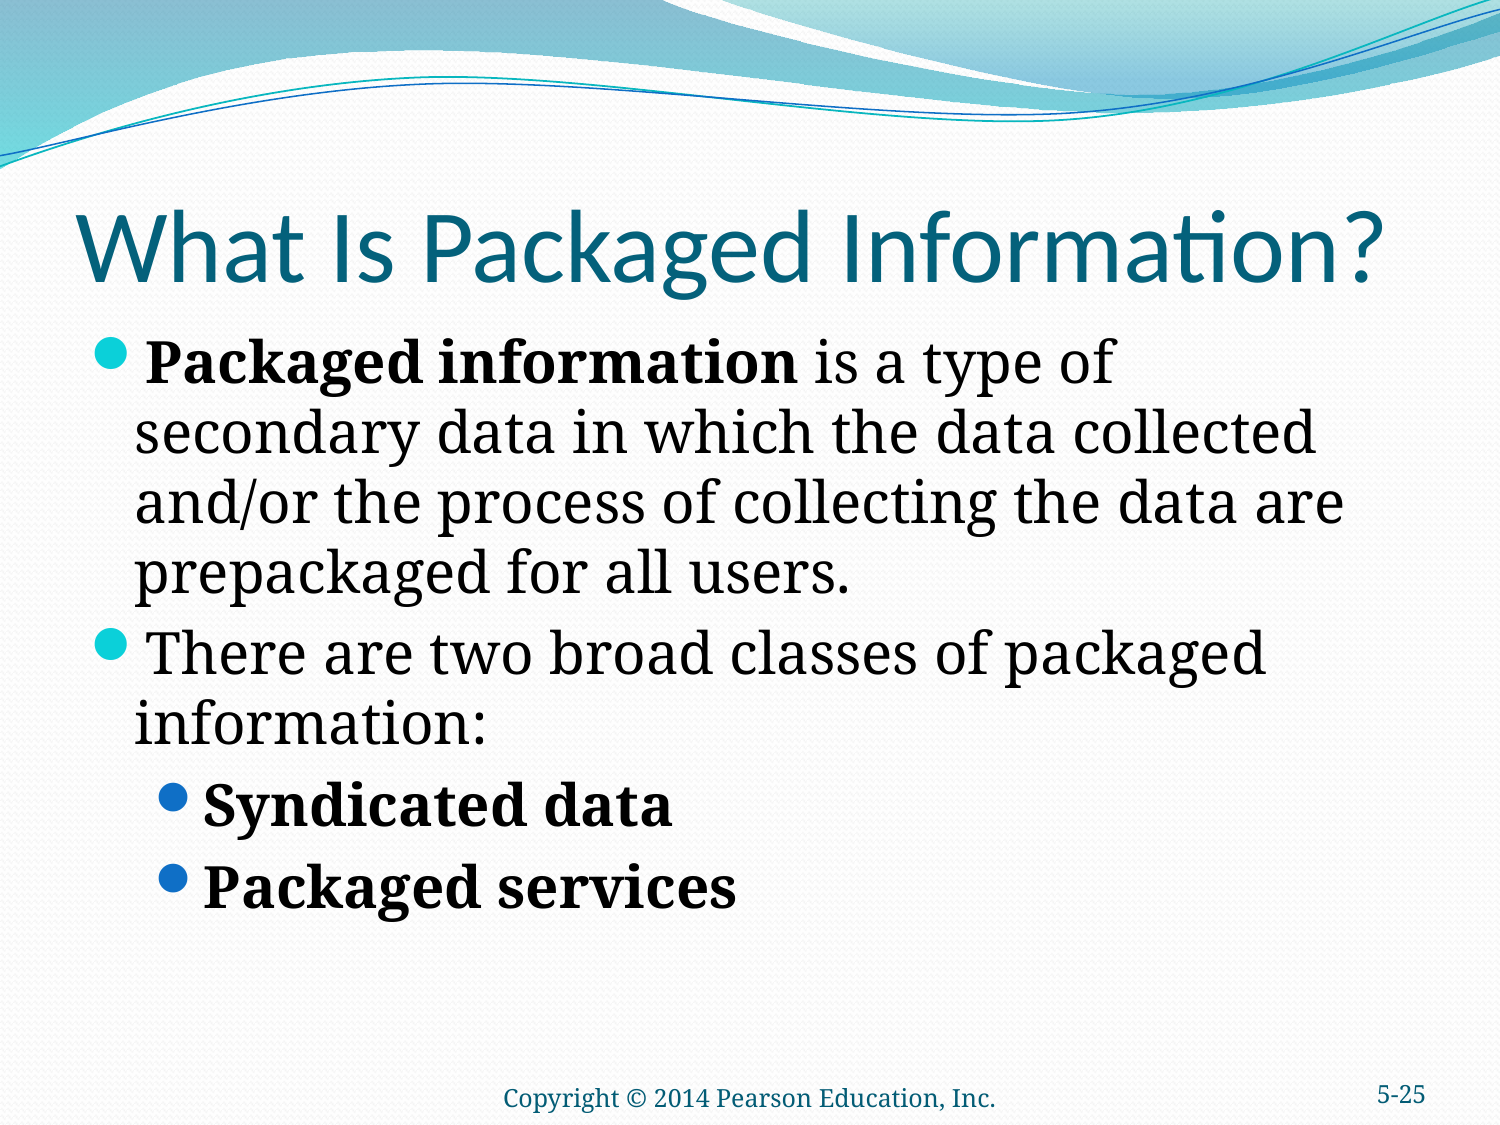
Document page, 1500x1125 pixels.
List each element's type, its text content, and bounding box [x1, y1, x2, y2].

title What Is Packaged Information? [74, 115, 1426, 304]
list Packaged information is a type of secondary data in which the data collected and/or the process of collecting the data are prepackaged for all users. There are two broad classes of packaged information: Syndicated data Packaged services [74, 317, 1426, 1038]
